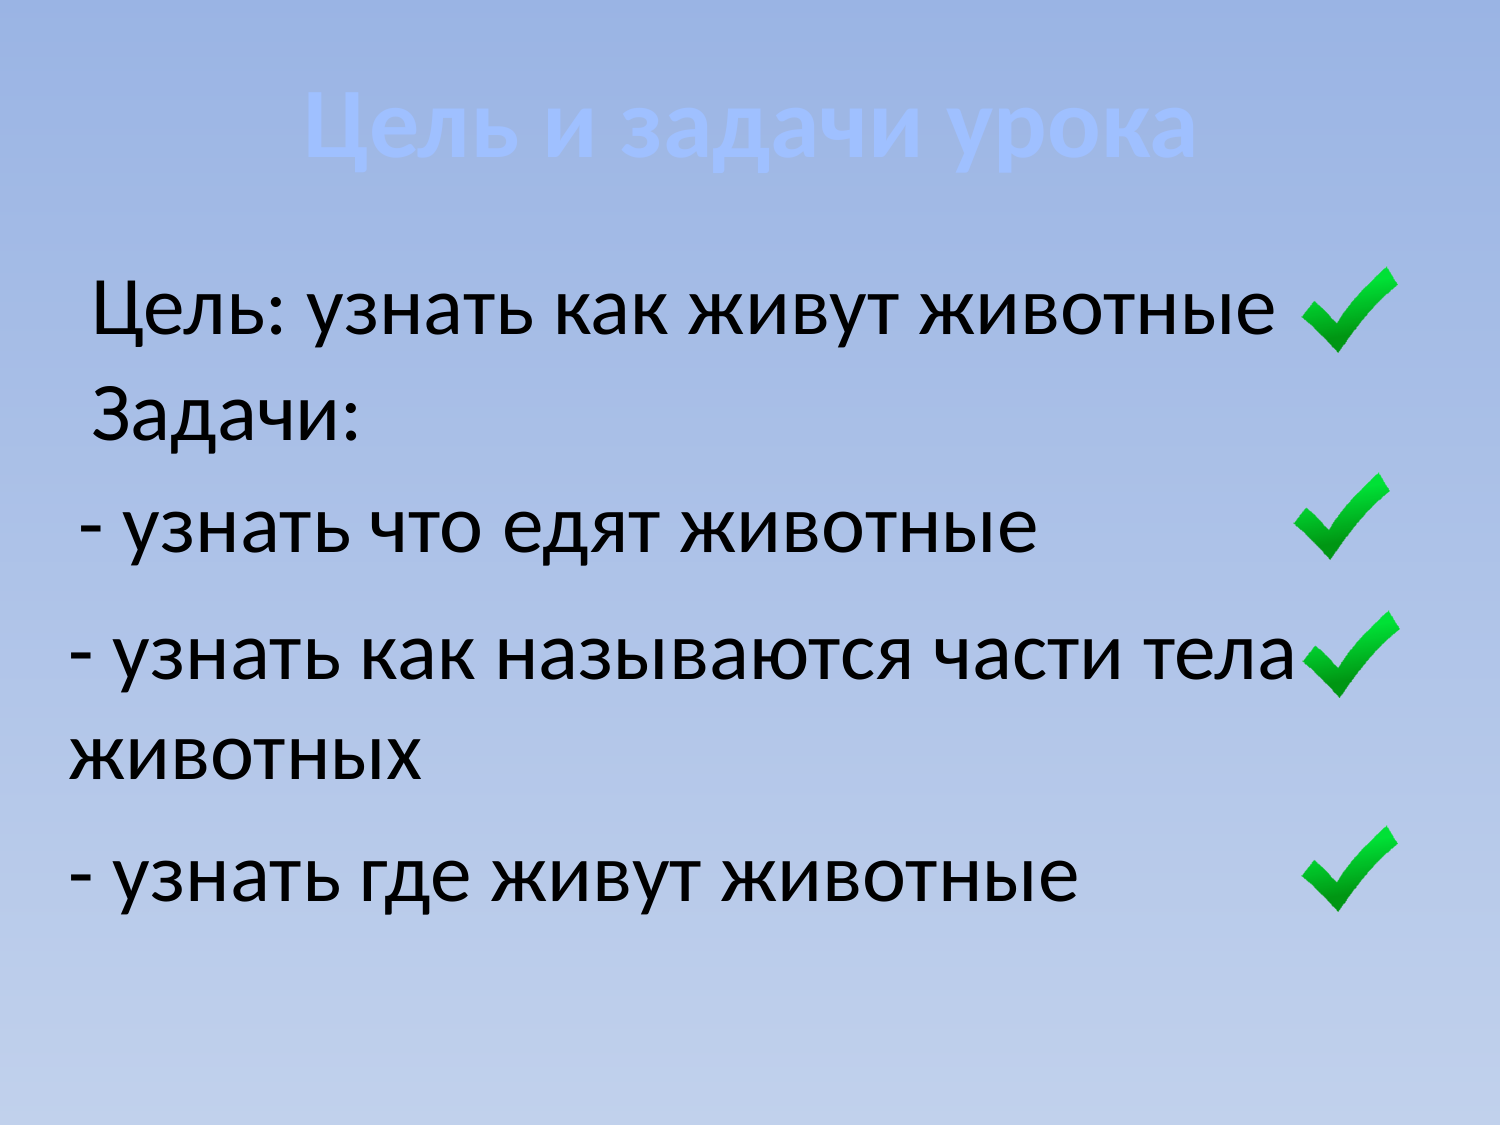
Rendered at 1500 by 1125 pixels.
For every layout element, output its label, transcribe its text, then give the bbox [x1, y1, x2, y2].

text_box - узнать что едят животные [63, 461, 1186, 577]
picture [1293, 472, 1390, 560]
text_box - узнать где живут животные [53, 810, 1176, 926]
picture [1301, 824, 1398, 912]
text_box Цель: узнать как живут животные [76, 243, 1459, 359]
picture [1301, 266, 1398, 354]
text_box Задачи: [76, 349, 1199, 465]
picture [1302, 610, 1400, 698]
text_box Цель и задачи урока [289, 49, 1294, 185]
text_box - узнать как называются части тела животных [53, 589, 1392, 804]
